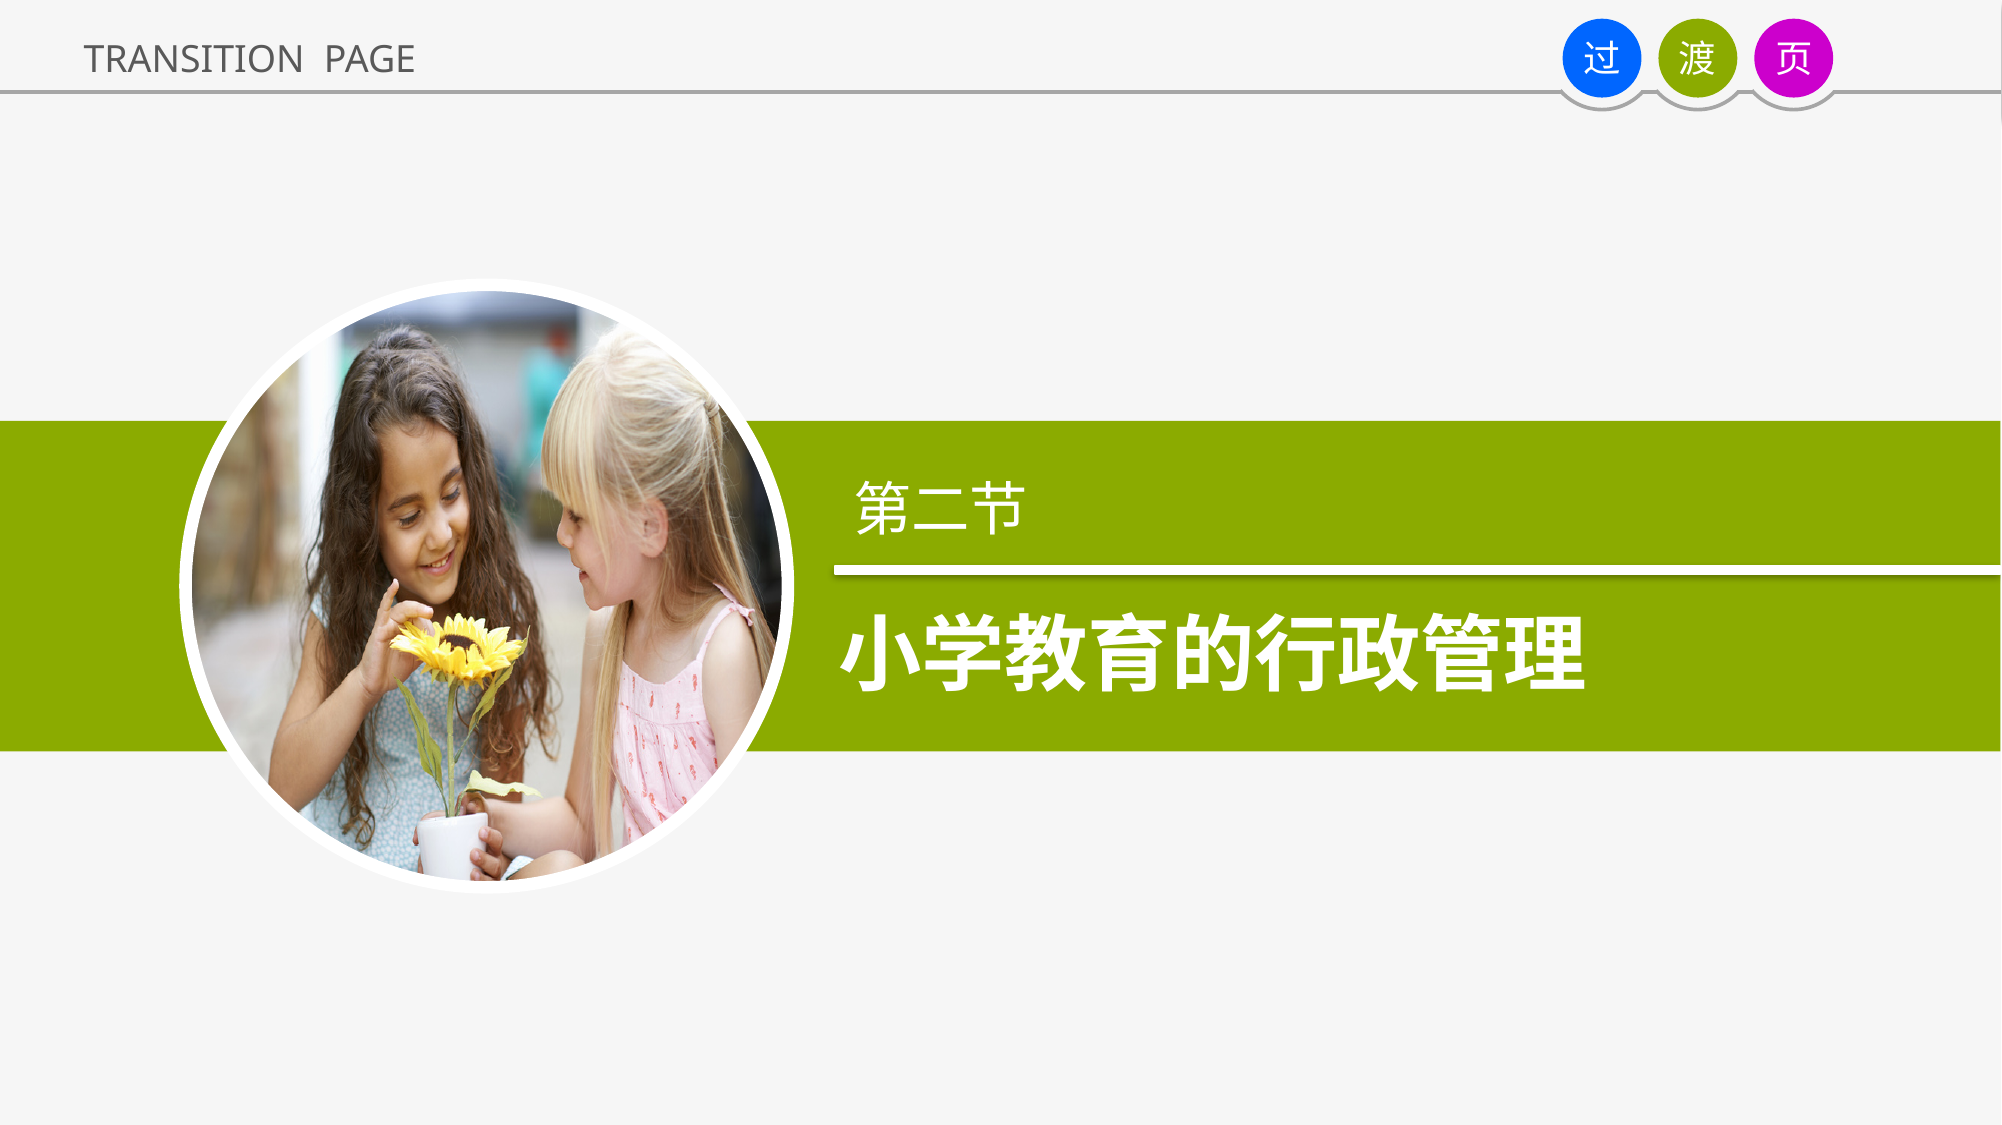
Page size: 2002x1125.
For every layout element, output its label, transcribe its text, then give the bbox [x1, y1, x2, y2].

text_box [834, 565, 2001, 575]
text_box 小学教育的行政管理 [823, 586, 1981, 716]
text_box [740, 419, 2001, 754]
text_box [183, 282, 791, 890]
text_box [0, 419, 233, 754]
text_box 第二节 [837, 464, 1043, 550]
